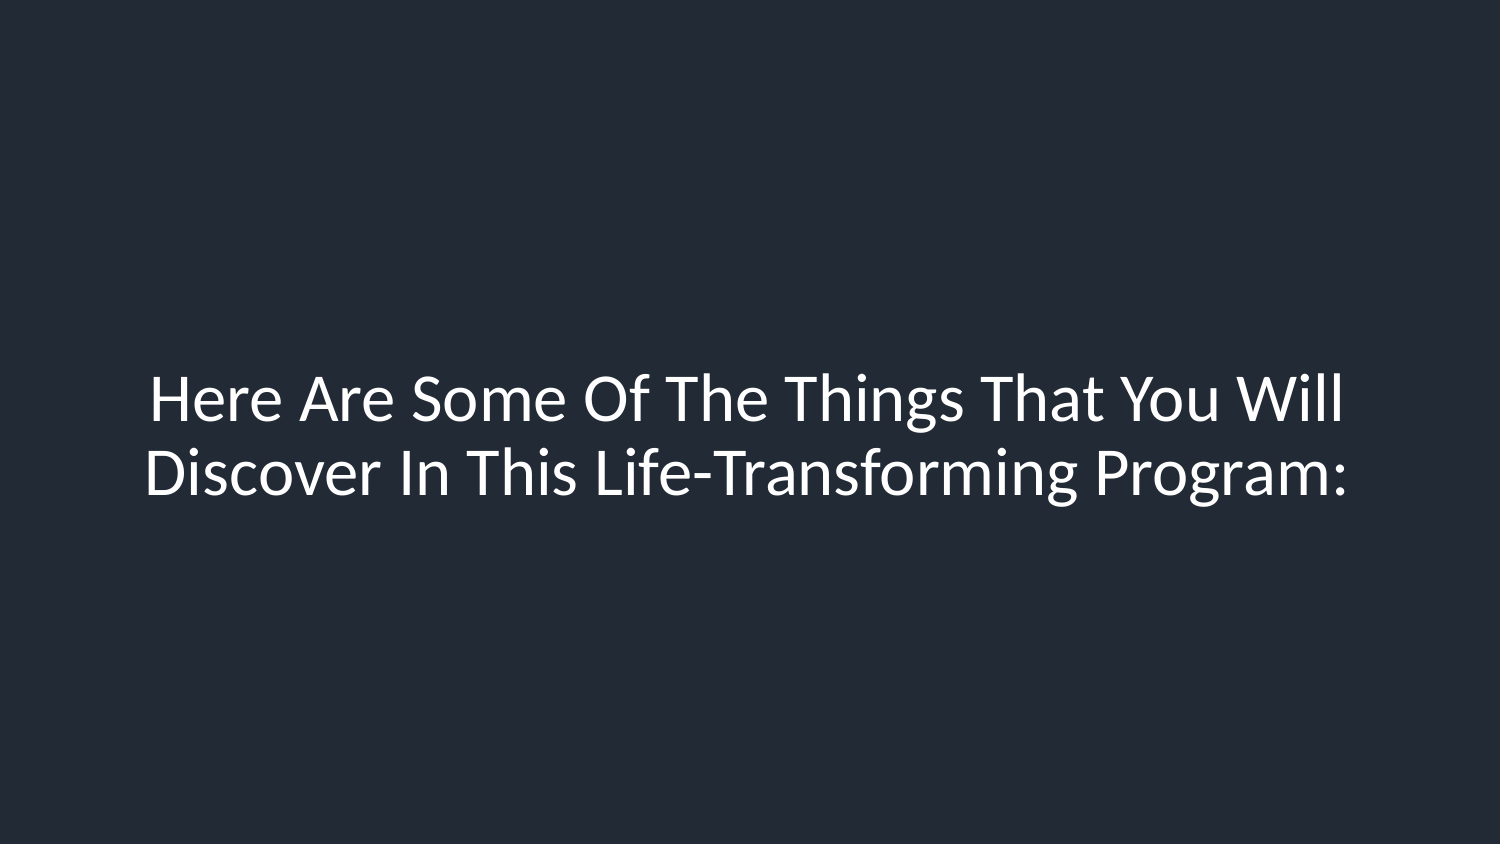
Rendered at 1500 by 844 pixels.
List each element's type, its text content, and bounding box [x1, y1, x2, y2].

list Here Are Some Of The Things That You Will Discover In This Life-Transforming Program: [101, 264, 1395, 657]
